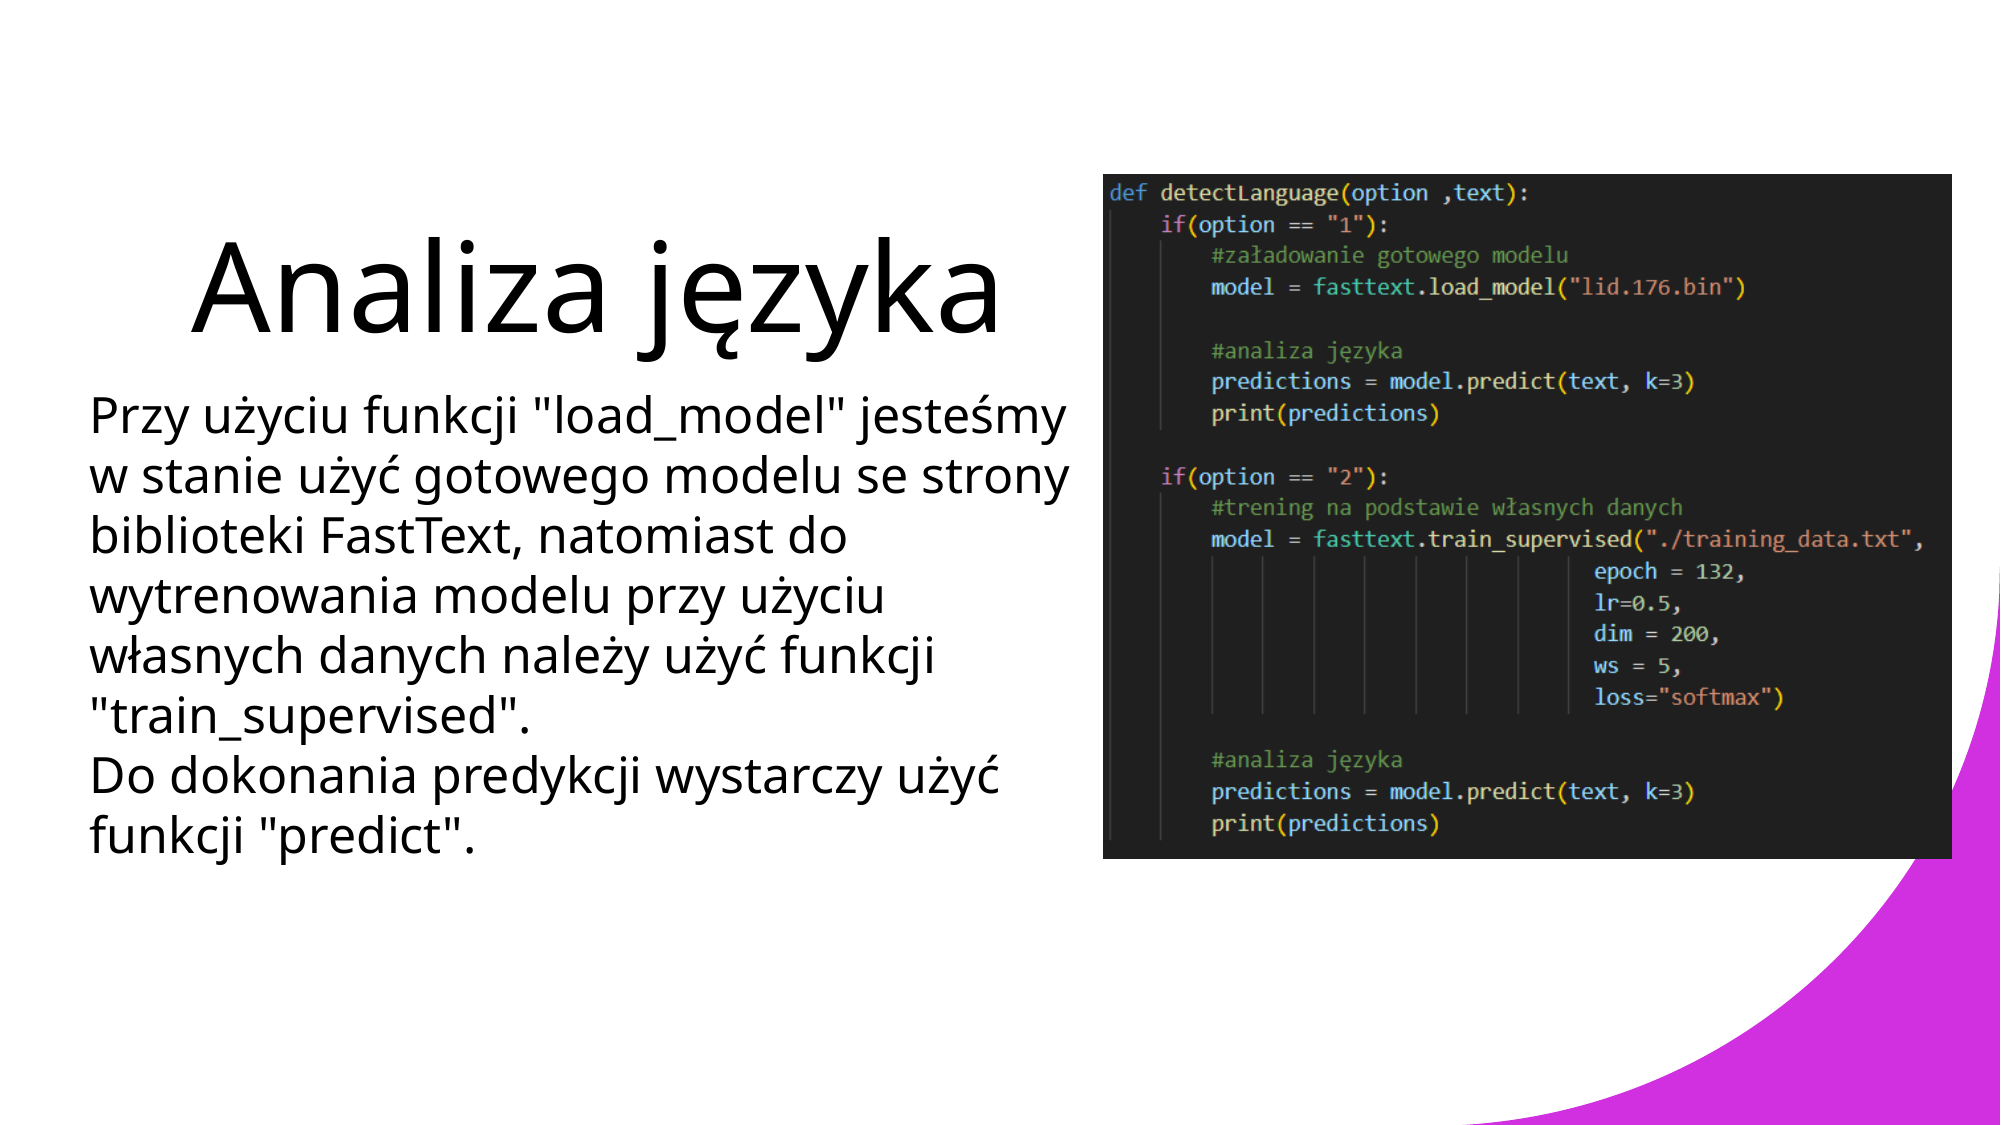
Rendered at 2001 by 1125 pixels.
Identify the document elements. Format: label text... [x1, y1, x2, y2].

title Analiza języka [176, 118, 1809, 366]
text_box Przy użyciu funkcji "load_model" jesteśmy w stanie użyć gotowego modelu se strony biblioteki FastText, natomiast do wytrenowania modelu przy użyciu własnych danych należy użyć funkcji "train_supervised". Do dokonania predykcji wystarczy użyć funkcji "predict". [74, 376, 1112, 872]
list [1103, 174, 1952, 859]
